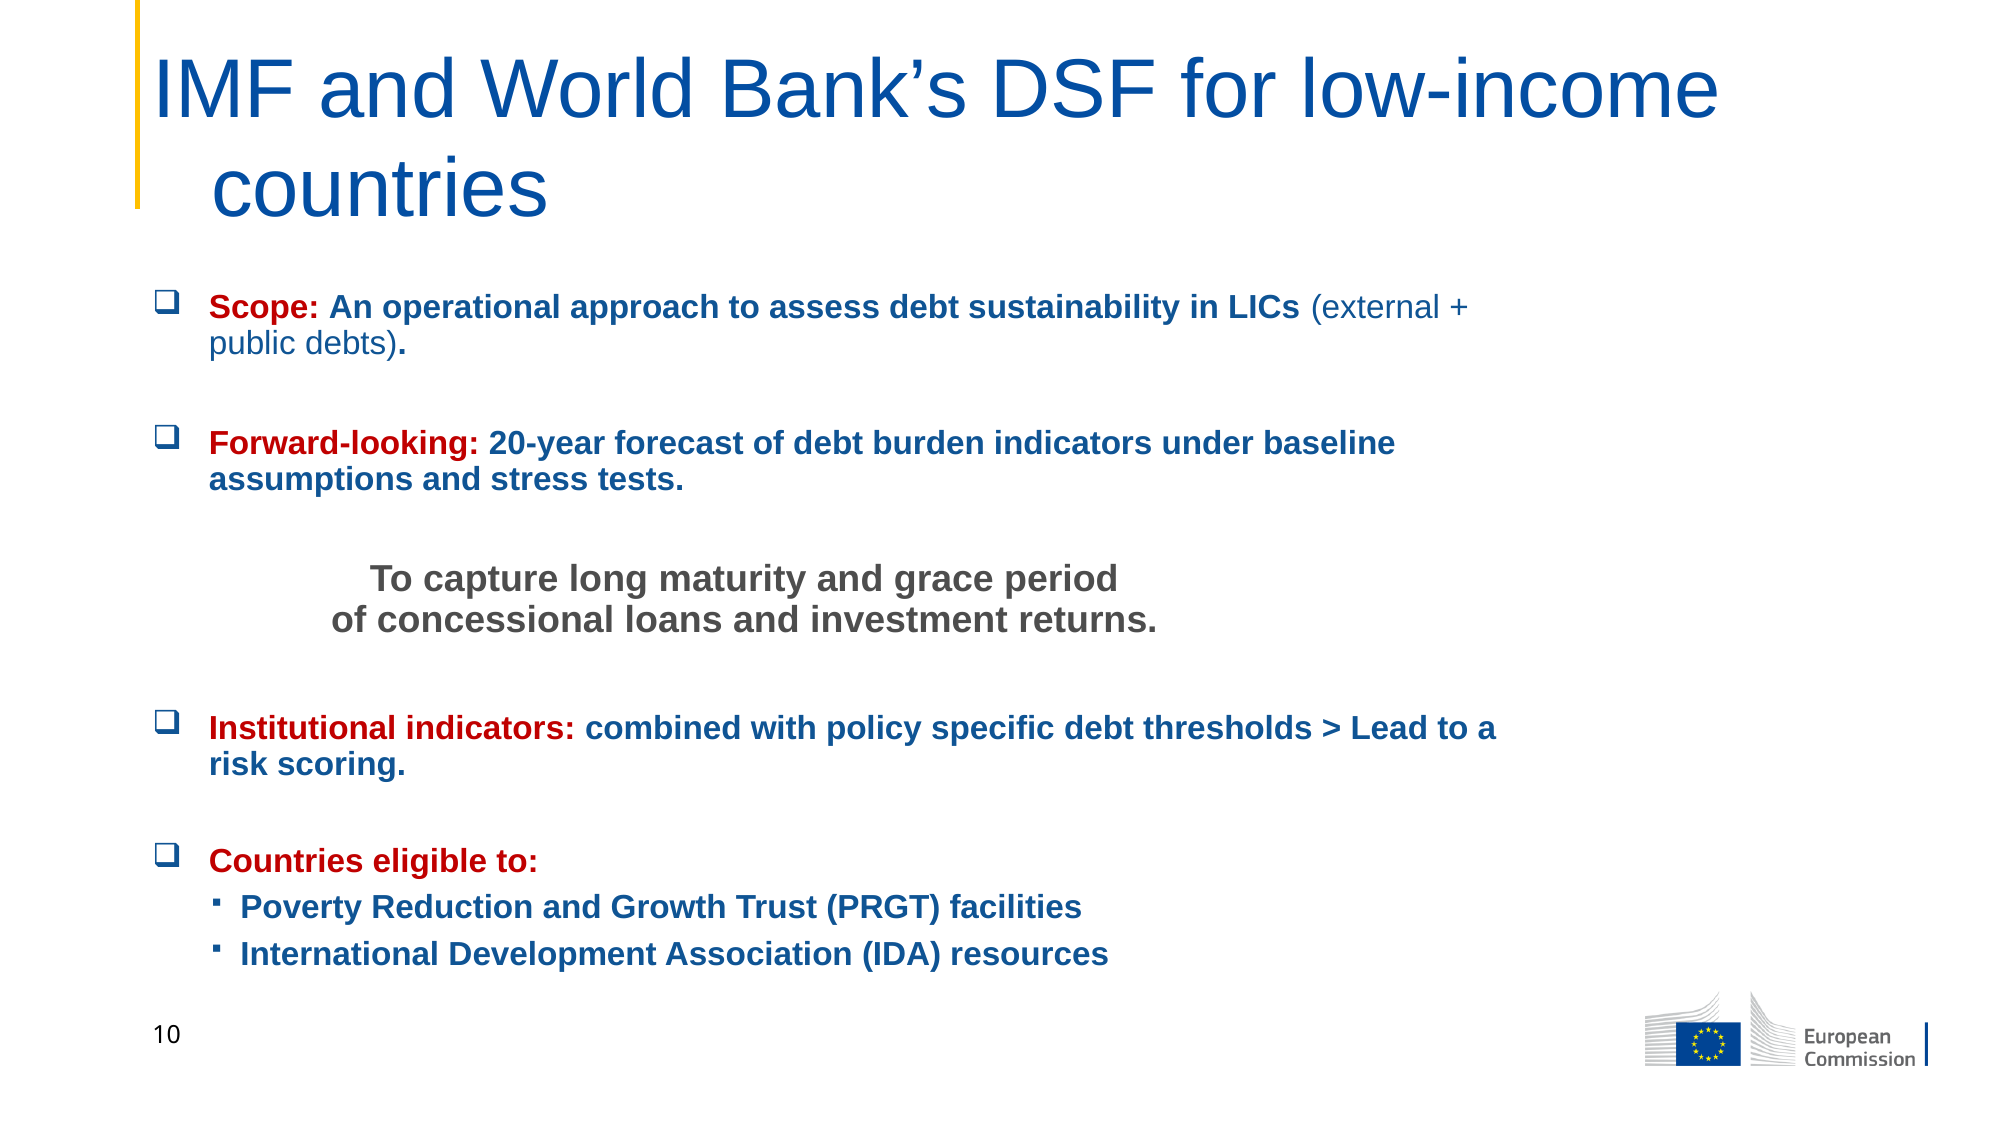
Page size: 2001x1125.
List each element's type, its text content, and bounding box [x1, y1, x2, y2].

text_box IMF and World Bank’s DSF for low-income countries [137, 16, 1896, 251]
picture [1645, 991, 1928, 1066]
text_box To capture long maturity and grace period of concessional loans and investment returns. [36, 552, 1464, 648]
text_box Forward-looking: 20-year forecast of debt burden indicators under baseline assumptions and stress tests. [137, 418, 1564, 532]
text_box Scope: An operational approach to assess debt sustainability in LICs (external + public debts). [137, 282, 1564, 396]
text_box Institutional indicators: combined with policy specific debt thresholds > Lead to a risk scoring. [137, 703, 1564, 817]
text_box Countries eligible to: Poverty Reduction and Growth Trust (PRGT) facilities International Development Association (IDA) resources [137, 831, 1564, 992]
slide_number 10 [137, 1005, 588, 1066]
